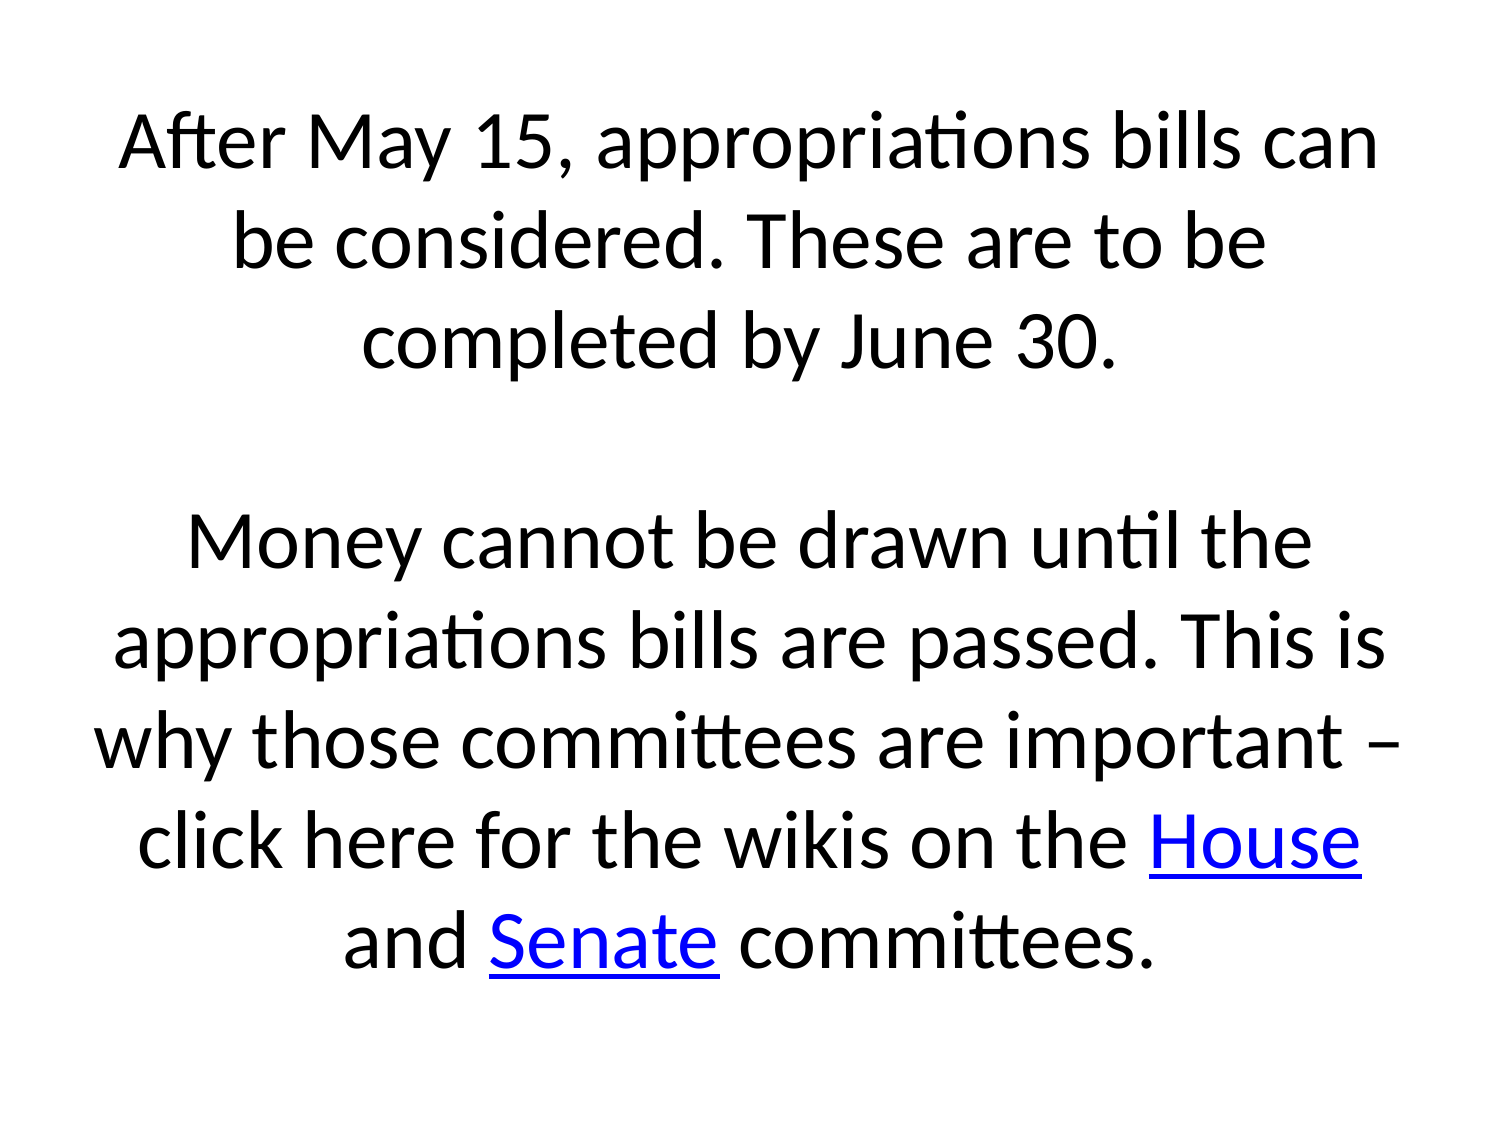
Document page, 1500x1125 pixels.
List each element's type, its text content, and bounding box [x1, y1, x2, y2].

title After May 15, appropriations bills can be considered. These are to be completed by June 30. Money cannot be drawn until the appropriations bills are passed. This is why those committees are important – click here for the wikis on the House and Senate committees. [74, 44, 1426, 1026]
